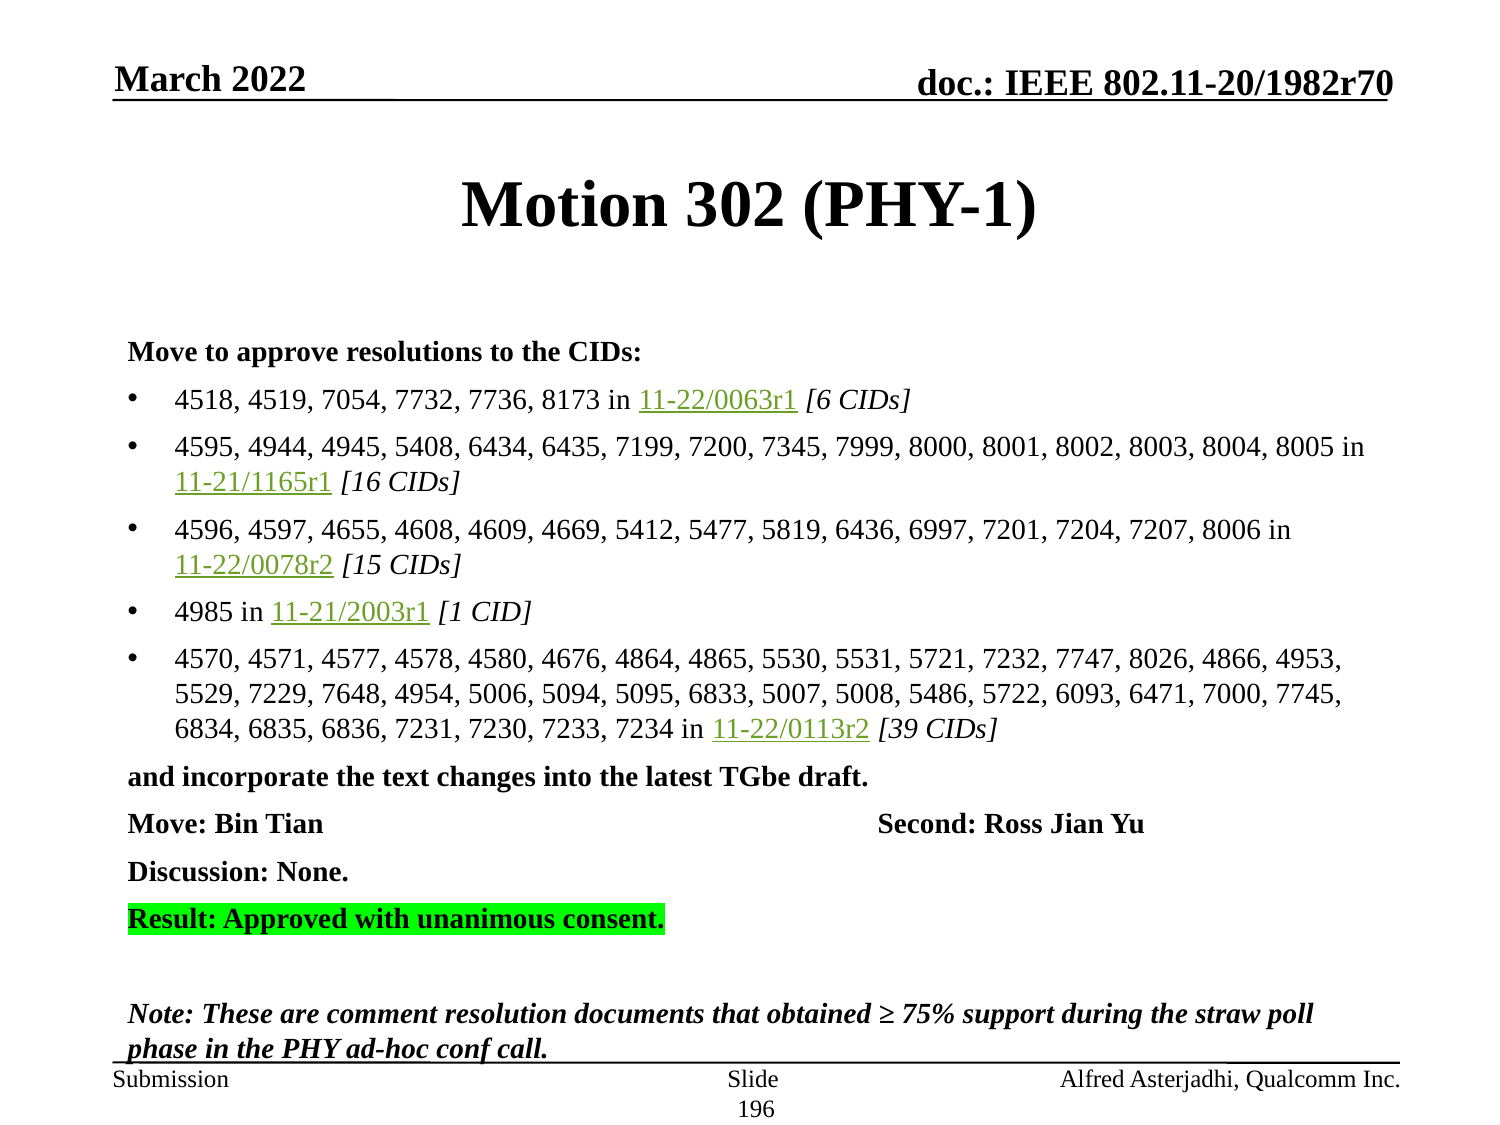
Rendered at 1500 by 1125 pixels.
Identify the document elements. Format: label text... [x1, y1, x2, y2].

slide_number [114, 54, 423, 100]
title Motion 302 (PHY-1) [112, 112, 1388, 288]
list Move to approve resolutions to the CIDs: 4518, 4519, 7054, 7732, 7736, 8173 in 11-22/0063r1 [6 CIDs] 4595, 4944, 4945, 5408, 6434, 6435, 7199, 7200, 7345, 7999, 8000, 8001, 8002, 8003, 8004, 8005 in 11-21/1165r1 [16 CIDs] 4596, 4597, 4655, 4608, 4609, 4669, 5412, 5477, 5819, 6436, 6997, 7201, 7204, 7207, 8006 in 11-22/0078r2 [15 CIDs] 4985 in 11-21/2003r1 [1 CID] 4570, 4571, 4577, 4578, 4580, 4676, 4864, 4865, 5530, 5531, 5721, 7232, 7747, 8026, 4866, 4953, 5529, 7229, 7648, 4954, 5006, 5094, 5095, 6833, 5007, 5008, 5486, 5722, 6093, 6471, 7000, 7745, 6834, 6835, 6836, 7231, 7230, 7233, 7234 in 11-22/0113r2 [39 CIDs] and incorporate the text changes into the latest TGbe draft. Move: Bin Tian Second: Ross Jian Yu Discussion: None. Result: Approved with unanimous consent. Note: These are comment resolution documents that obtained ≥ 75% support during the straw poll phase in the PHY ad-hoc conf call. [112, 324, 1388, 1063]
slide_number Slide 196 [712, 1061, 800, 1123]
footer Alfred Asterjadhi, Qualcomm Inc. [878, 1061, 1402, 1093]
